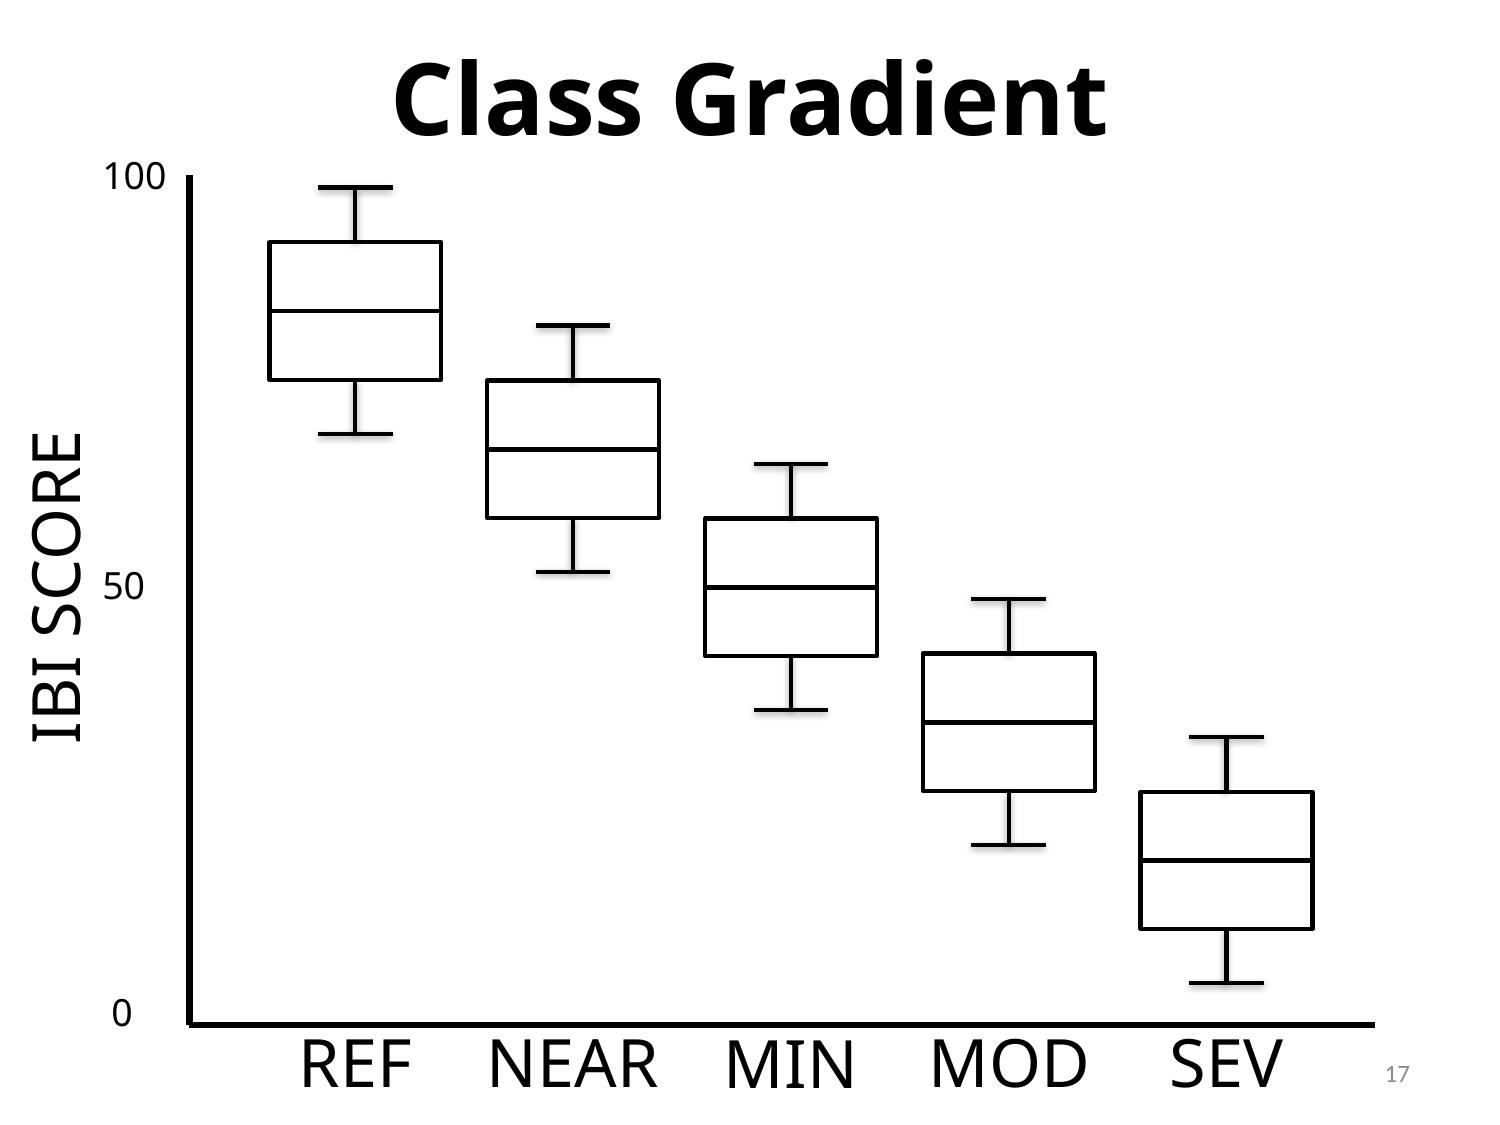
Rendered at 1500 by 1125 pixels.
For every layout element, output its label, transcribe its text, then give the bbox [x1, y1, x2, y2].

slide_number 17 [1378, 1042, 1425, 1103]
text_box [5, 144, 1376, 1111]
title Class Gradient [0, 1, 1500, 189]
